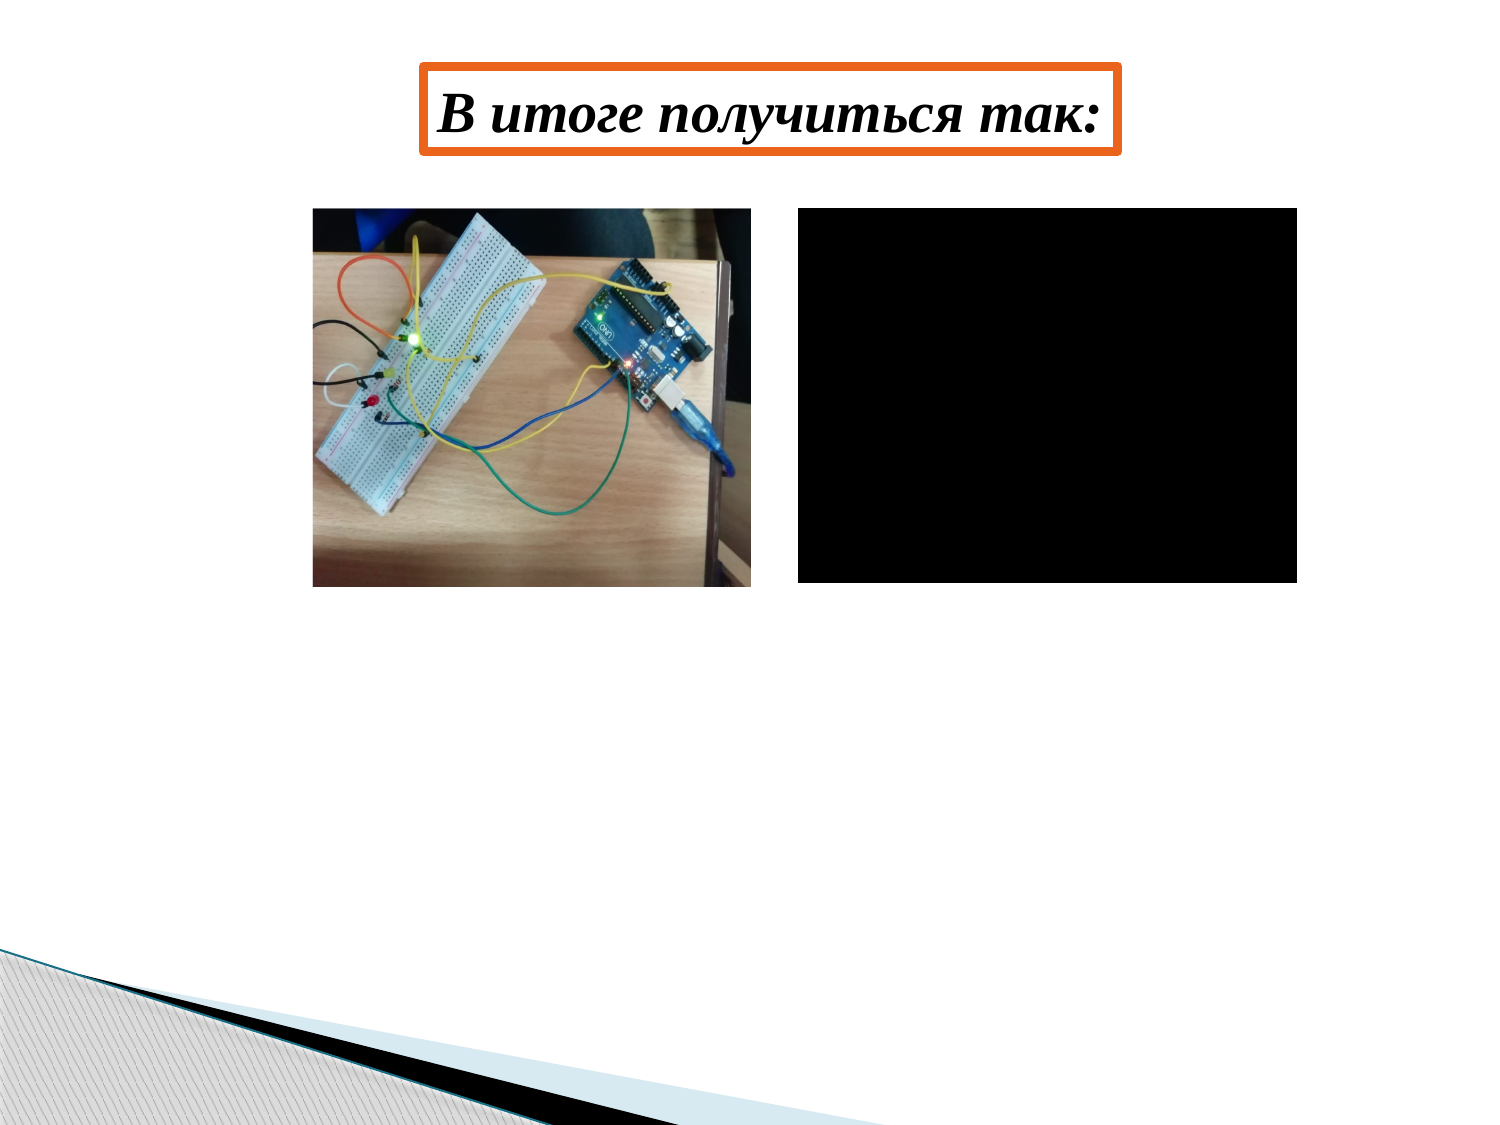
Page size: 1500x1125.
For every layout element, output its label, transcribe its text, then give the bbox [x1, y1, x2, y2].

text_box В итоге получиться так: [419, 62, 1122, 156]
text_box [796, 207, 1298, 584]
picture [313, 178, 751, 616]
